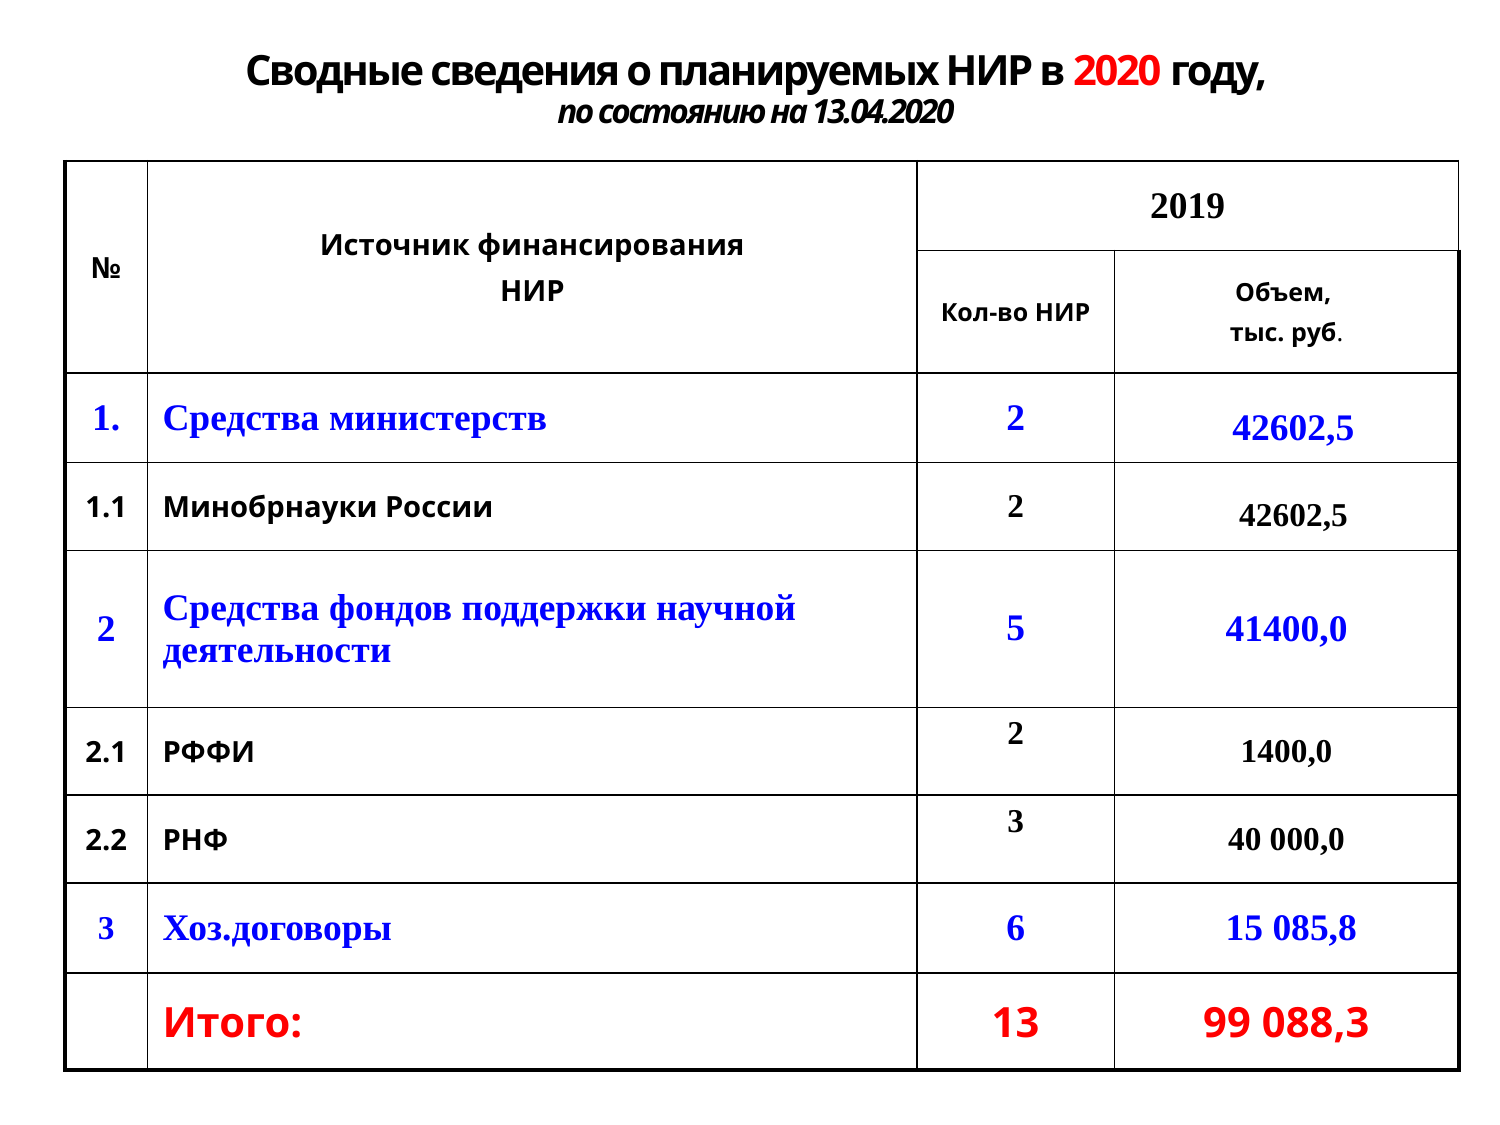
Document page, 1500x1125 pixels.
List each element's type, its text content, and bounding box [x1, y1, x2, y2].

table_cell 2.2 [67, 796, 147, 882]
table_cell 1.1 [67, 463, 147, 550]
table_cell Минобрнауки России [148, 463, 916, 550]
table_cell 13 [918, 974, 1114, 1068]
table_cell Кол-во НИР [918, 251, 1114, 372]
table_cell 5 [918, 551, 1114, 707]
table_cell 15 085,8 [1115, 884, 1457, 972]
table_cell Итого: [148, 974, 916, 1068]
table_cell 6 [918, 884, 1114, 972]
table_cell 2 [918, 374, 1114, 462]
table_cell 42602,5 [1115, 374, 1457, 462]
table_cell 2 [918, 463, 1114, 550]
table_cell 2.1 [67, 708, 147, 794]
table_cell 99 088,3 [1115, 974, 1457, 1068]
table_cell 41400,0 [1115, 551, 1457, 707]
table_header Источник финансирования НИР [148, 162, 916, 372]
table_cell [67, 974, 147, 1068]
table_cell 2 [918, 708, 1114, 794]
title Сводные сведения о планируемых НИР в 2020 году, по состоянию на 13.04.2020 [88, 30, 1424, 150]
table_cell РНФ [148, 796, 916, 882]
table_cell 1. [67, 374, 147, 462]
table_header 2019 [918, 162, 1458, 250]
table_cell 2 [67, 551, 147, 707]
table_cell 3 [918, 796, 1114, 882]
table_cell Хоз.договоры [148, 884, 916, 972]
table_cell 42602,5 [1115, 463, 1457, 550]
table_cell РФФИ [148, 708, 916, 794]
table_cell Средства министерств [148, 374, 916, 462]
table_cell Объем, тыс. руб. [1115, 251, 1457, 372]
table_header № [67, 162, 147, 372]
table_cell Средства фондов поддержки научной деятельности [148, 551, 916, 707]
table_cell 3 [67, 884, 147, 972]
table_cell 1400,0 [1115, 708, 1457, 794]
table_cell 40 000,0 [1115, 796, 1457, 882]
